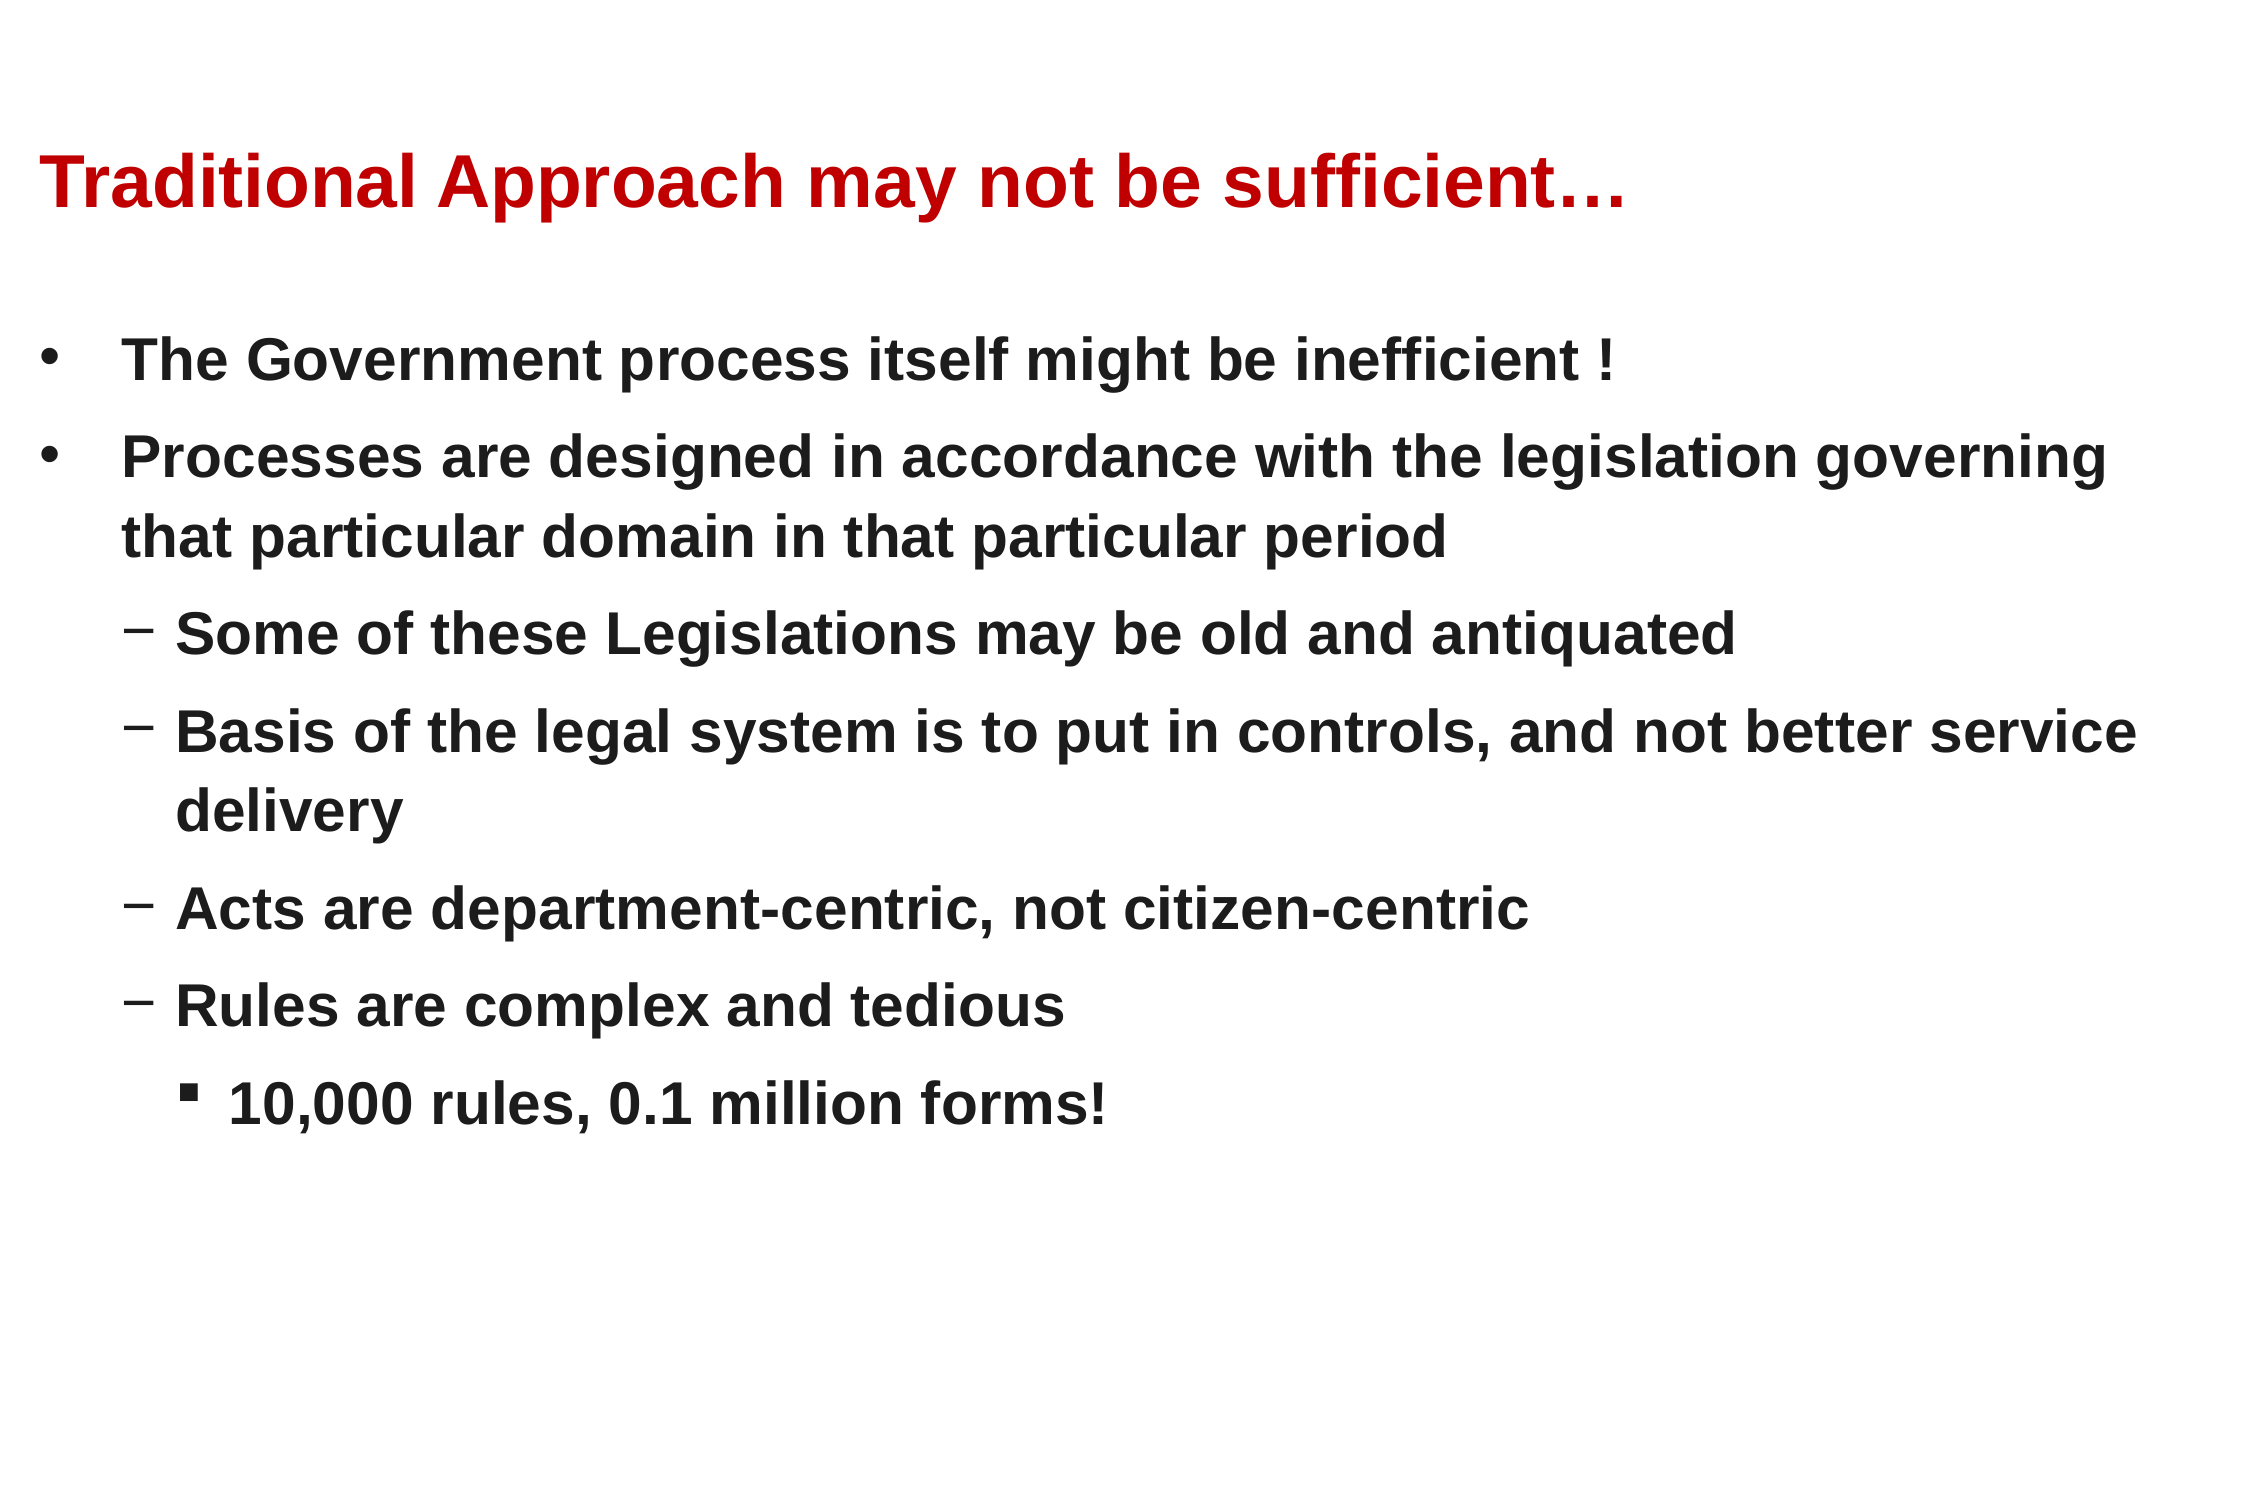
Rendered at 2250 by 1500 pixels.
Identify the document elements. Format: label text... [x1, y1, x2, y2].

title Traditional Approach may not be sufficient… [39, 132, 2207, 312]
subtitle The Government process itself might be inefficient ! Processes are designed in accordance with the legislation governing that particular domain in that particular period Some of these Legislations may be old and antiquated Basis of the legal system is to put in controls, and not better service delivery Acts are department-centric, not citizen-centric Rules are complex and tedious 10,000 rules, 0.1 million forms! [39, 312, 2207, 1383]
